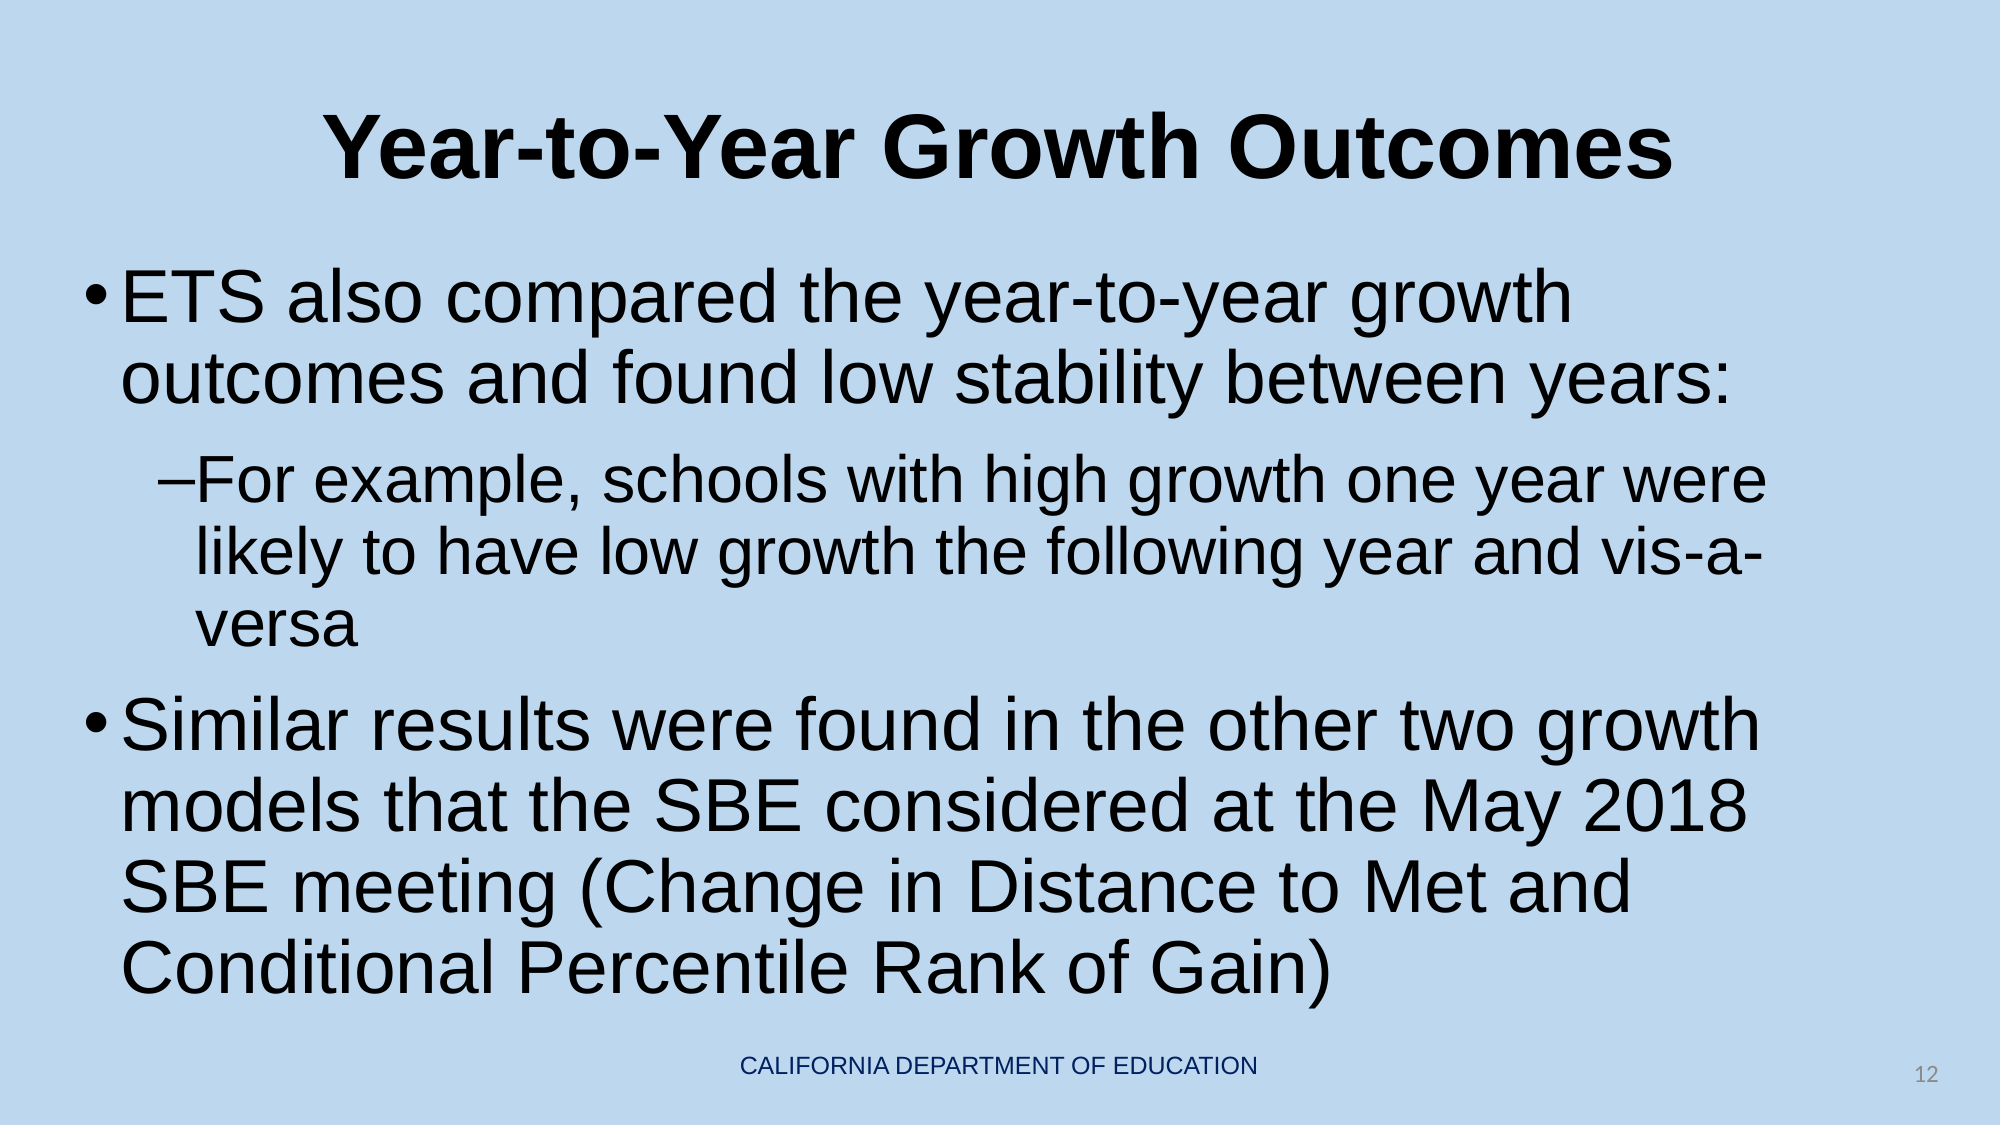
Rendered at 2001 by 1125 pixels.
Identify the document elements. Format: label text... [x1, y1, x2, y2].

slide_number 12 [1504, 1042, 1954, 1103]
title Year-to-Year Growth Outcomes [68, 27, 1931, 249]
list ETS also compared the year-to-year growth outcomes and found low stability between years: For example, schools with high growth one year were likely to have low growth the following year and vis-a-versa Similar results were found in the other two growth models that the SBE considered at the May 2018 SBE meeting (Change in Distance to Met and Conditional Percentile Rank of Gain) [68, 249, 1931, 1043]
